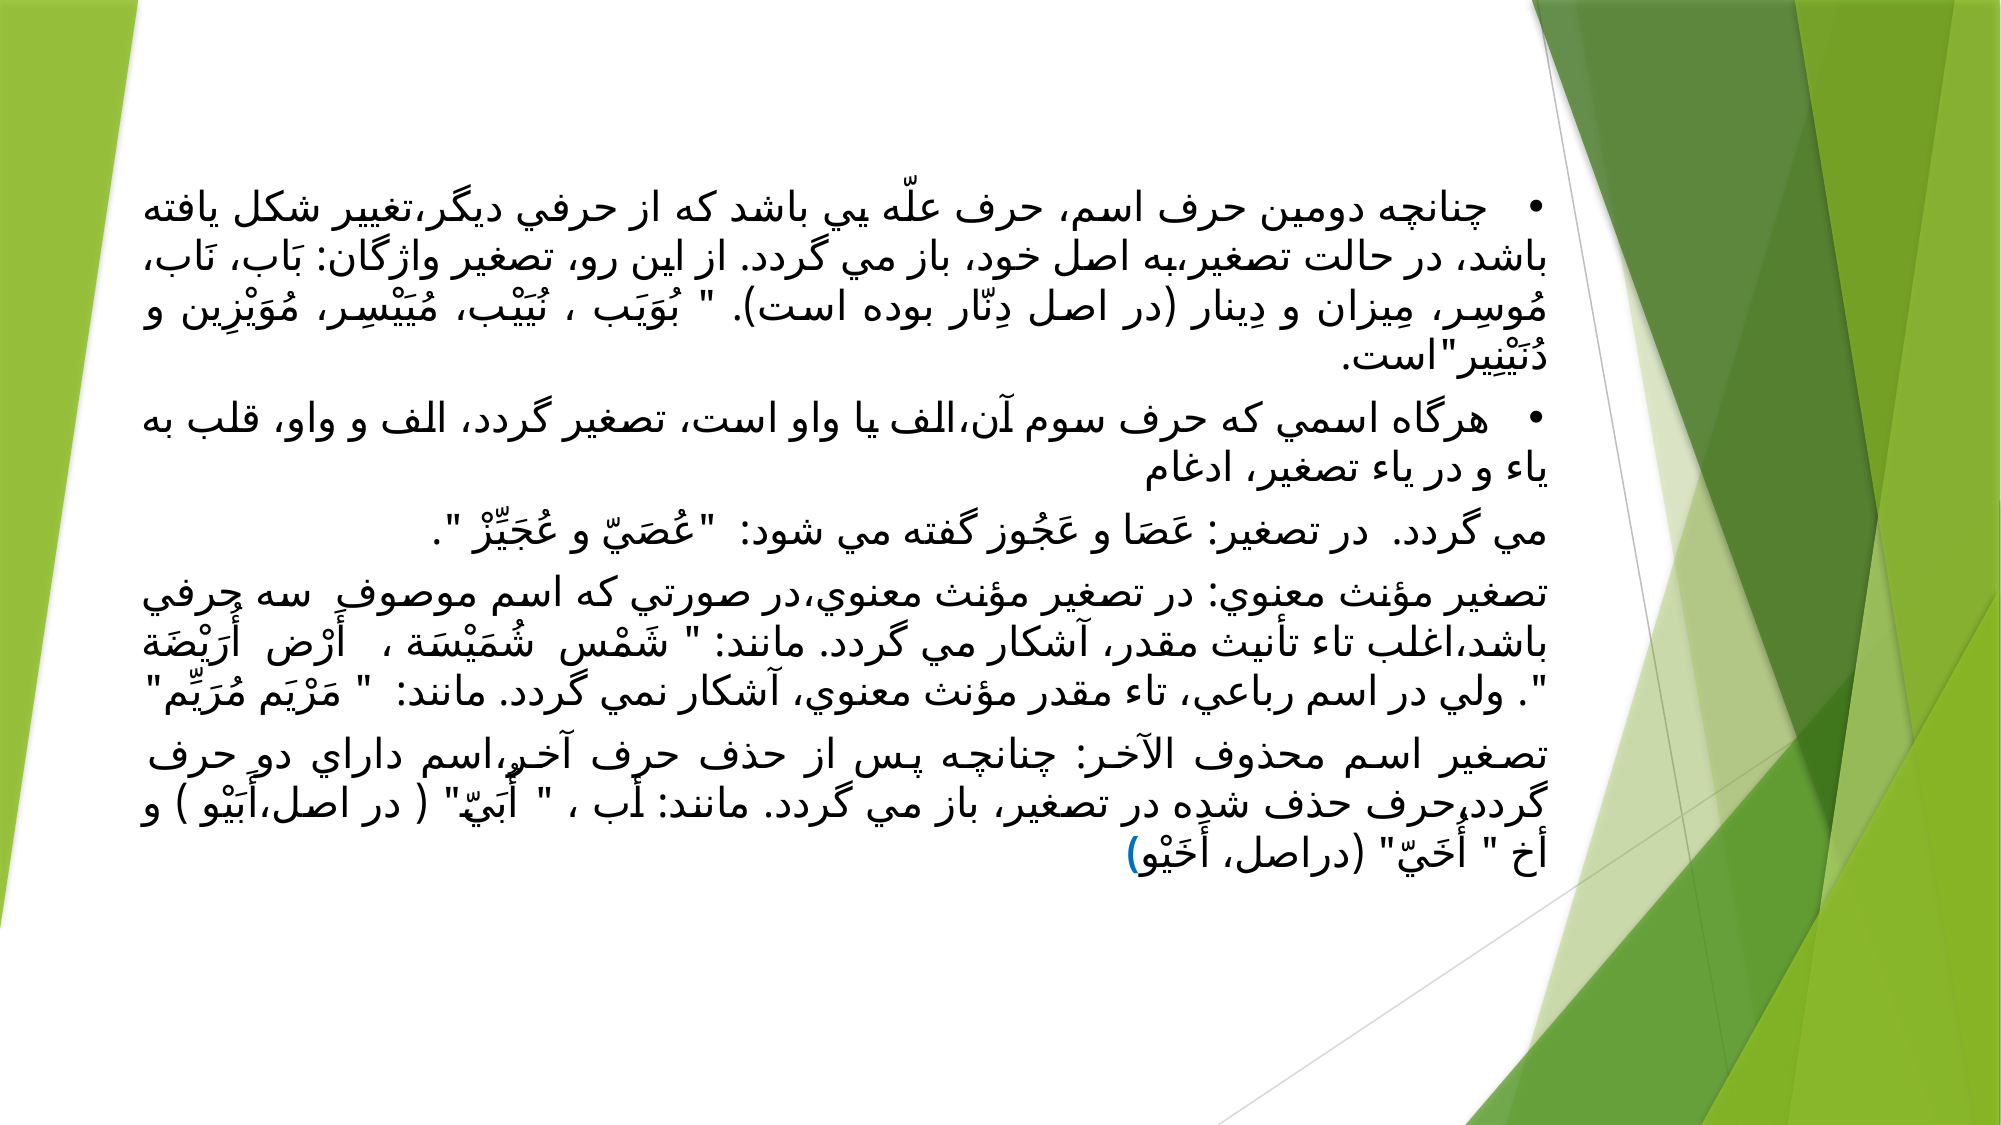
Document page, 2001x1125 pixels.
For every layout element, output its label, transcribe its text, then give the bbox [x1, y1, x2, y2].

subtitle • چنانچه دومين حرف اسم، حرف علّه يي باشد كه از حرفي ديگر،تغيير شكل يافته باشد، در حالت تصغير،به اصل خود، باز مي گردد. از اين رو، تصغير واژگان: بَاب، نَاب، مُوسِر، مِيزان و دِينار (در اصل دِنّار بوده است). " بُوَيَب ، نُیَيْب، مُيَيْسِر، مُوَيْزِين و دُنَيْنِير"است. • هرگاه اسمي كه حرف سوم آن،الف يا واو است، تصغير گردد، الف و واو، قلب به ياء و در ياء تصغير، ادغام مي گردد. در تصغير: عَصَا و عَجُوز گفته مي شود: "عُصَيّ و عُجَيِّزْ ". تصغير مؤنث معنوي: در تصغير مؤنث معنوي،در صورتي كه اسم موصوف سه حرفي باشد،اغلب تاء تأنيث مقدر، آشكار مي گردد. مانند: " شَمْس شُمَيْسَة ، أَرْض أُرَيْضَة ". ولي در اسم رباعي، تاء مقدر مؤنث معنوي، آشكار نمي گردد. مانند: " مَرْيَم مُرَيِّم" تصغير اسم محذوف الآخر: چنانچه پس از حذف حرف آخر،اسم داراي دو حرف گردد،حرف حذف شده در تصغير، باز مي گردد. مانند: أب ، " أُبَيّ" ( در اصل،أَبَيْو ) و أخ " أُخَيّ" (دراصل، أَخَيْو) [125, 172, 1564, 933]
